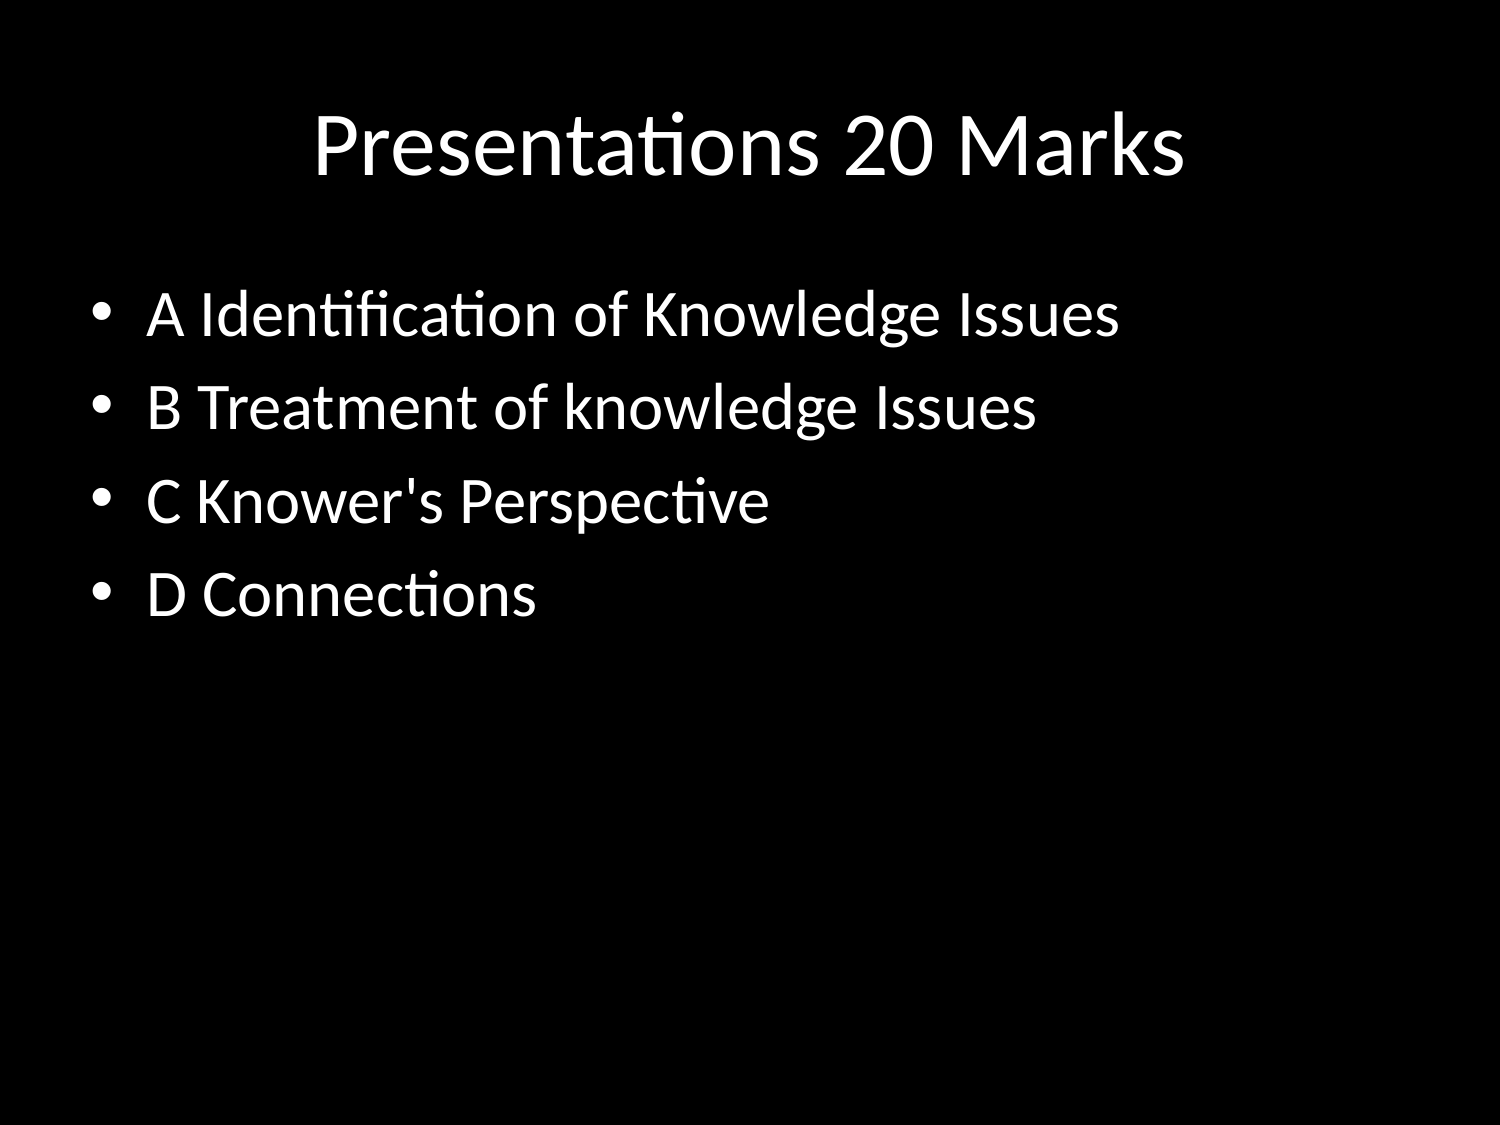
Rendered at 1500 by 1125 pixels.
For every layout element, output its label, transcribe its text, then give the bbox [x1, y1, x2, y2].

title Presentations 20 Marks [75, 45, 1425, 233]
list A Identification of Knowledge Issues B Treatment of knowledge Issues C Knower's Perspective D Connections [75, 262, 1425, 1005]
